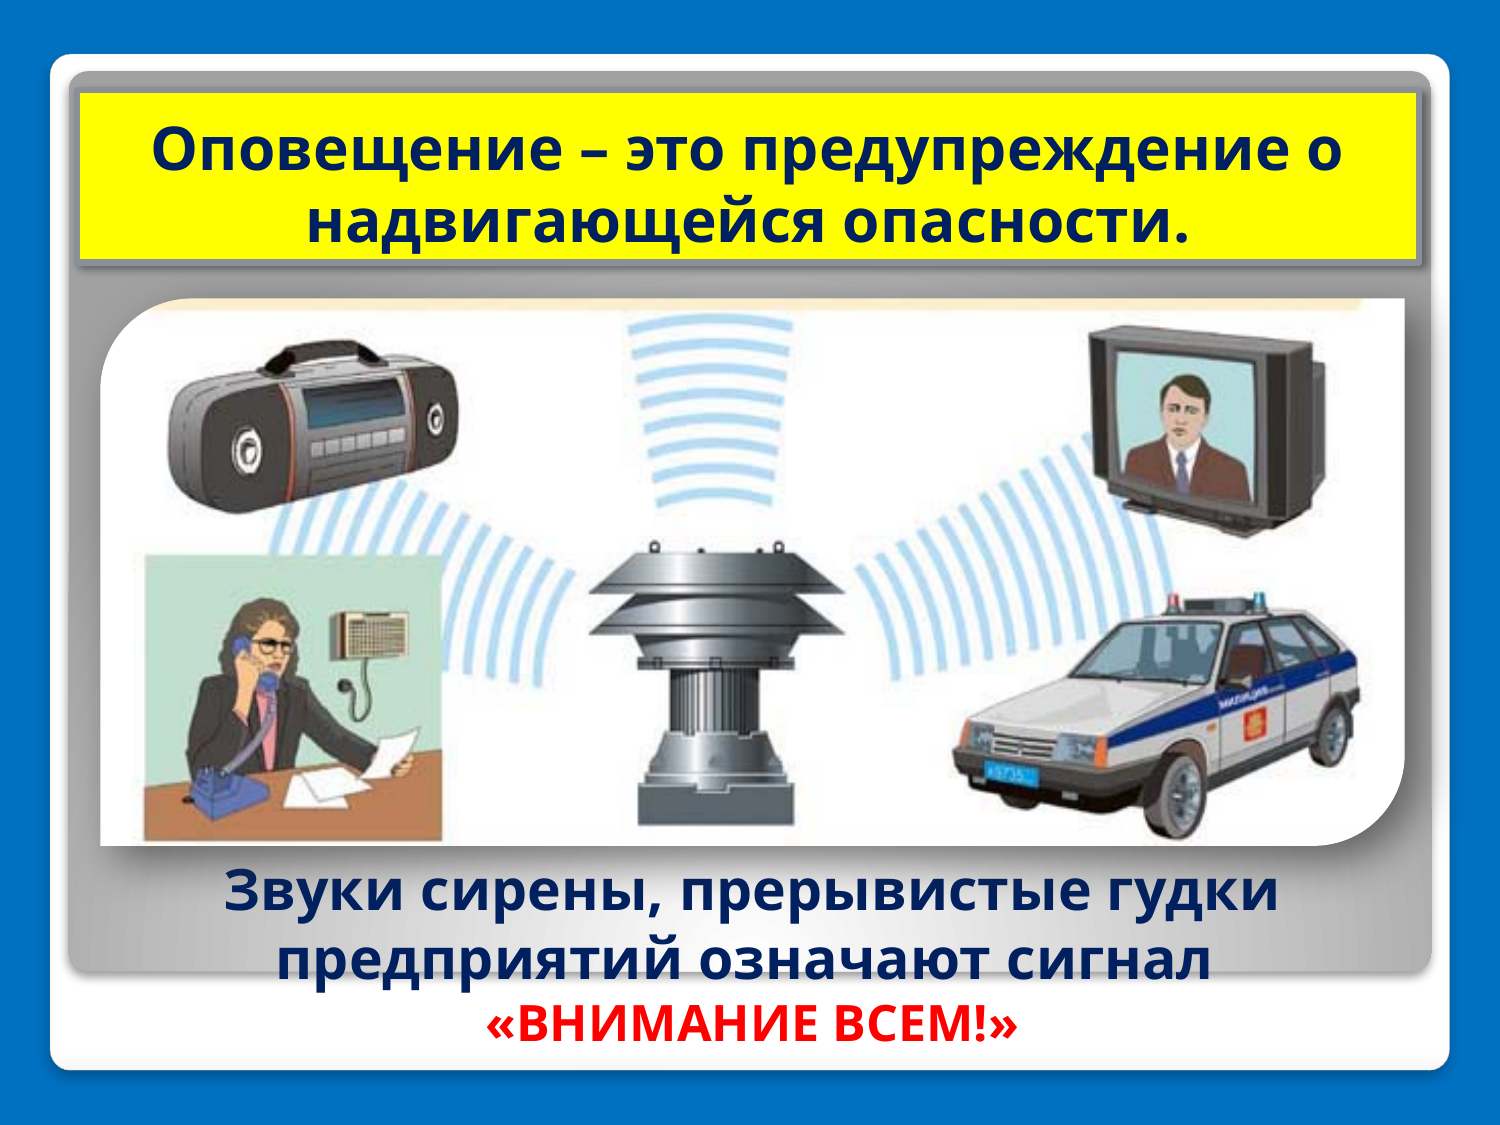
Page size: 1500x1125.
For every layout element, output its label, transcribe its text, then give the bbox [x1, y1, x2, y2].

text_box Звуки сирены, прерывистые гудки предприятий означают сигнал «ВНИМАНИЕ ВСЕМ!» [81, 845, 1424, 1059]
title Оповещение – это предупреждение о надвигающейся опасности. [76, 90, 1420, 263]
picture [100, 298, 1405, 847]
